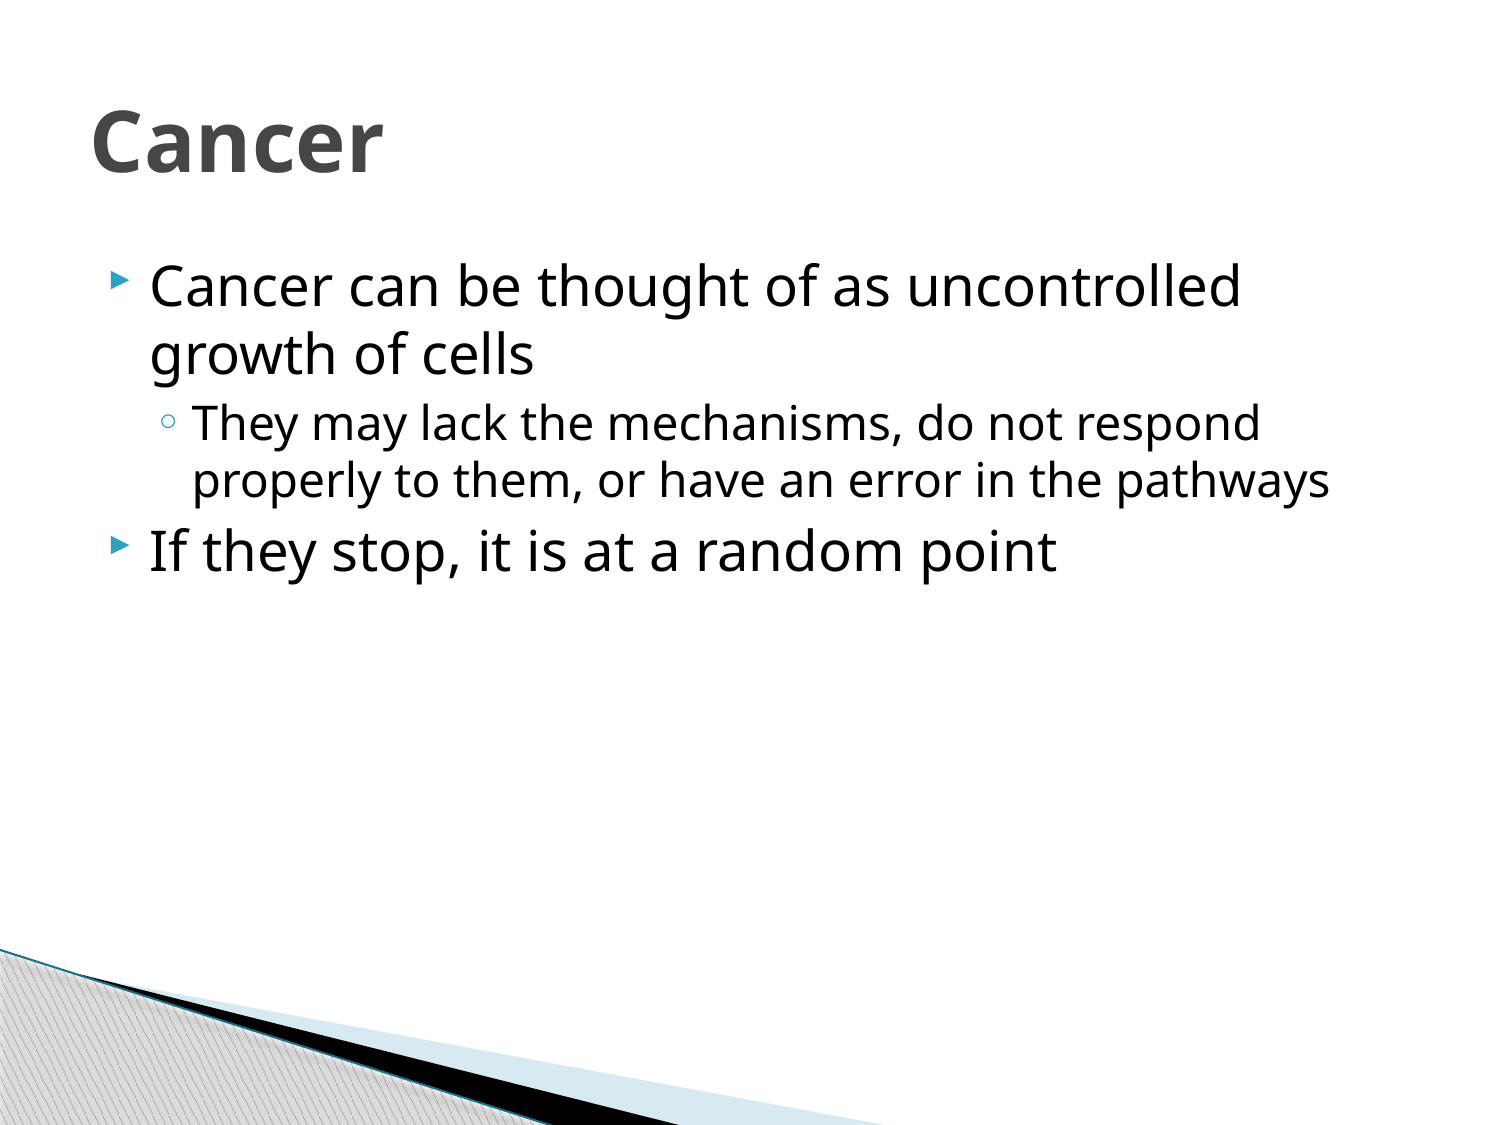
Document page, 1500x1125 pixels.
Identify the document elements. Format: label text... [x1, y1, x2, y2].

list Cancer can be thought of as uncontrolled growth of cells They may lack the mechanisms, do not respond properly to them, or have an error in the pathways If they stop, it is at a random point [75, 243, 1425, 986]
title Cancer [75, 45, 1425, 233]
